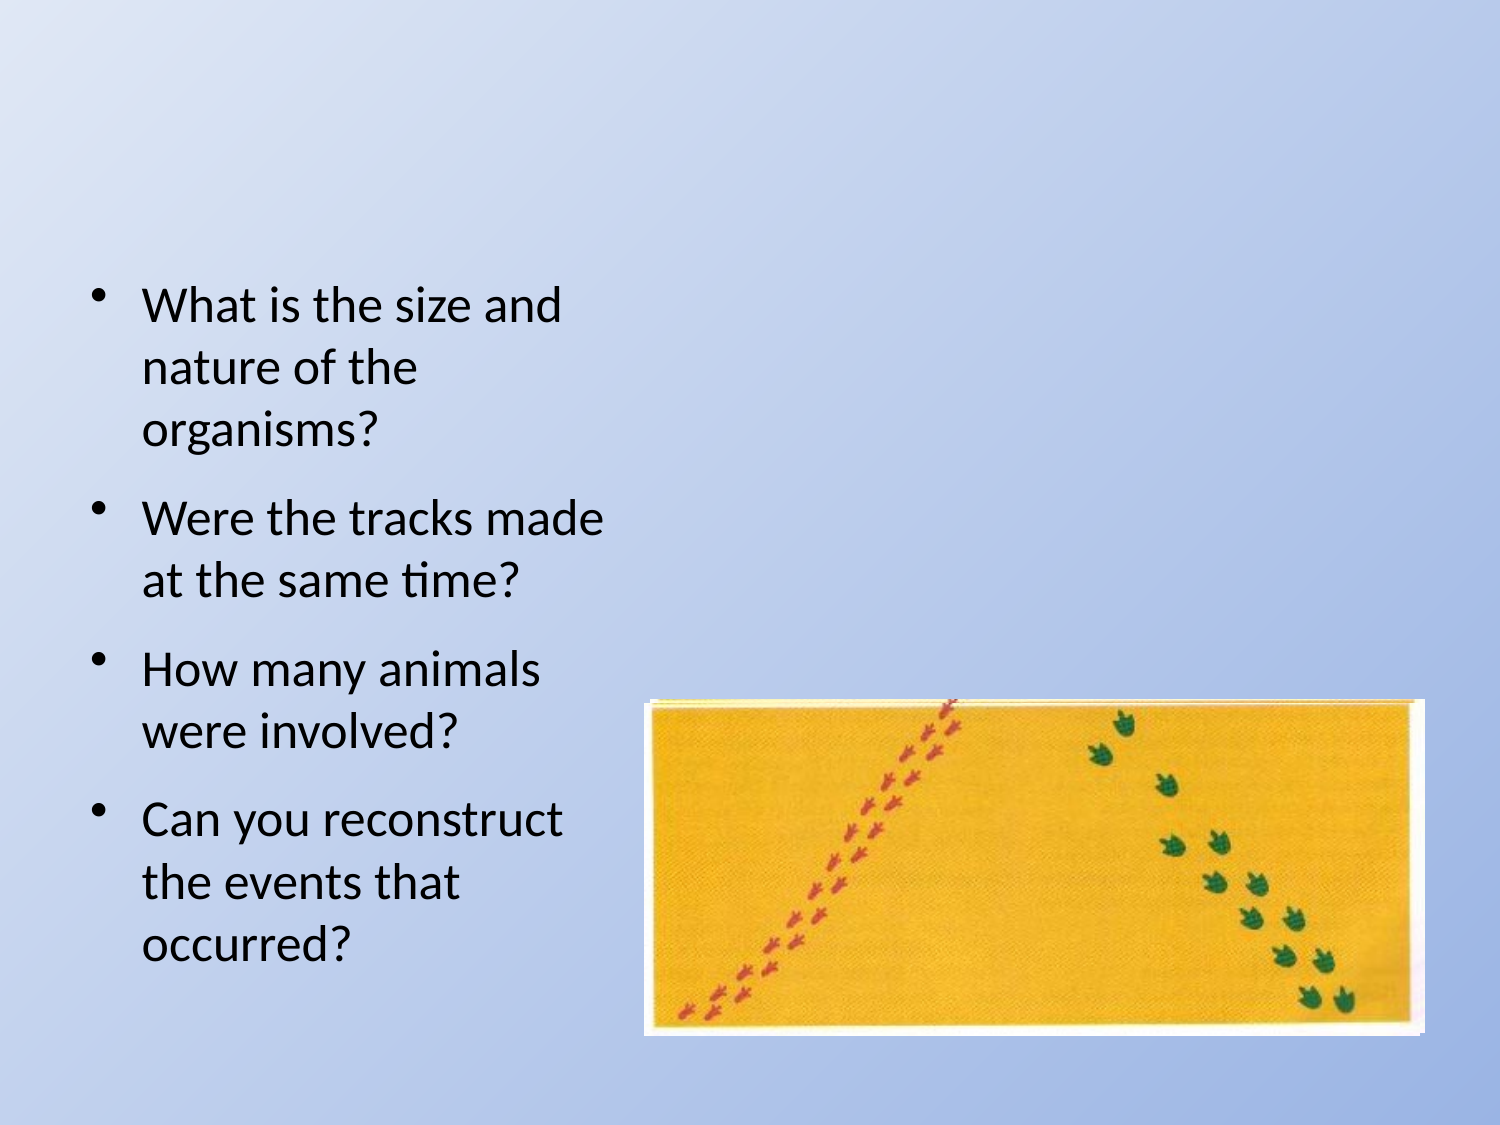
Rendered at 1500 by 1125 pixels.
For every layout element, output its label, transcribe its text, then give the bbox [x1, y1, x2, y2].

picture [644, 699, 1426, 1037]
list What is the size and nature of the organisms? Were the tracks made at the same time? How many animals were involved? Can you reconstruct the events that occurred? [75, 262, 622, 1005]
